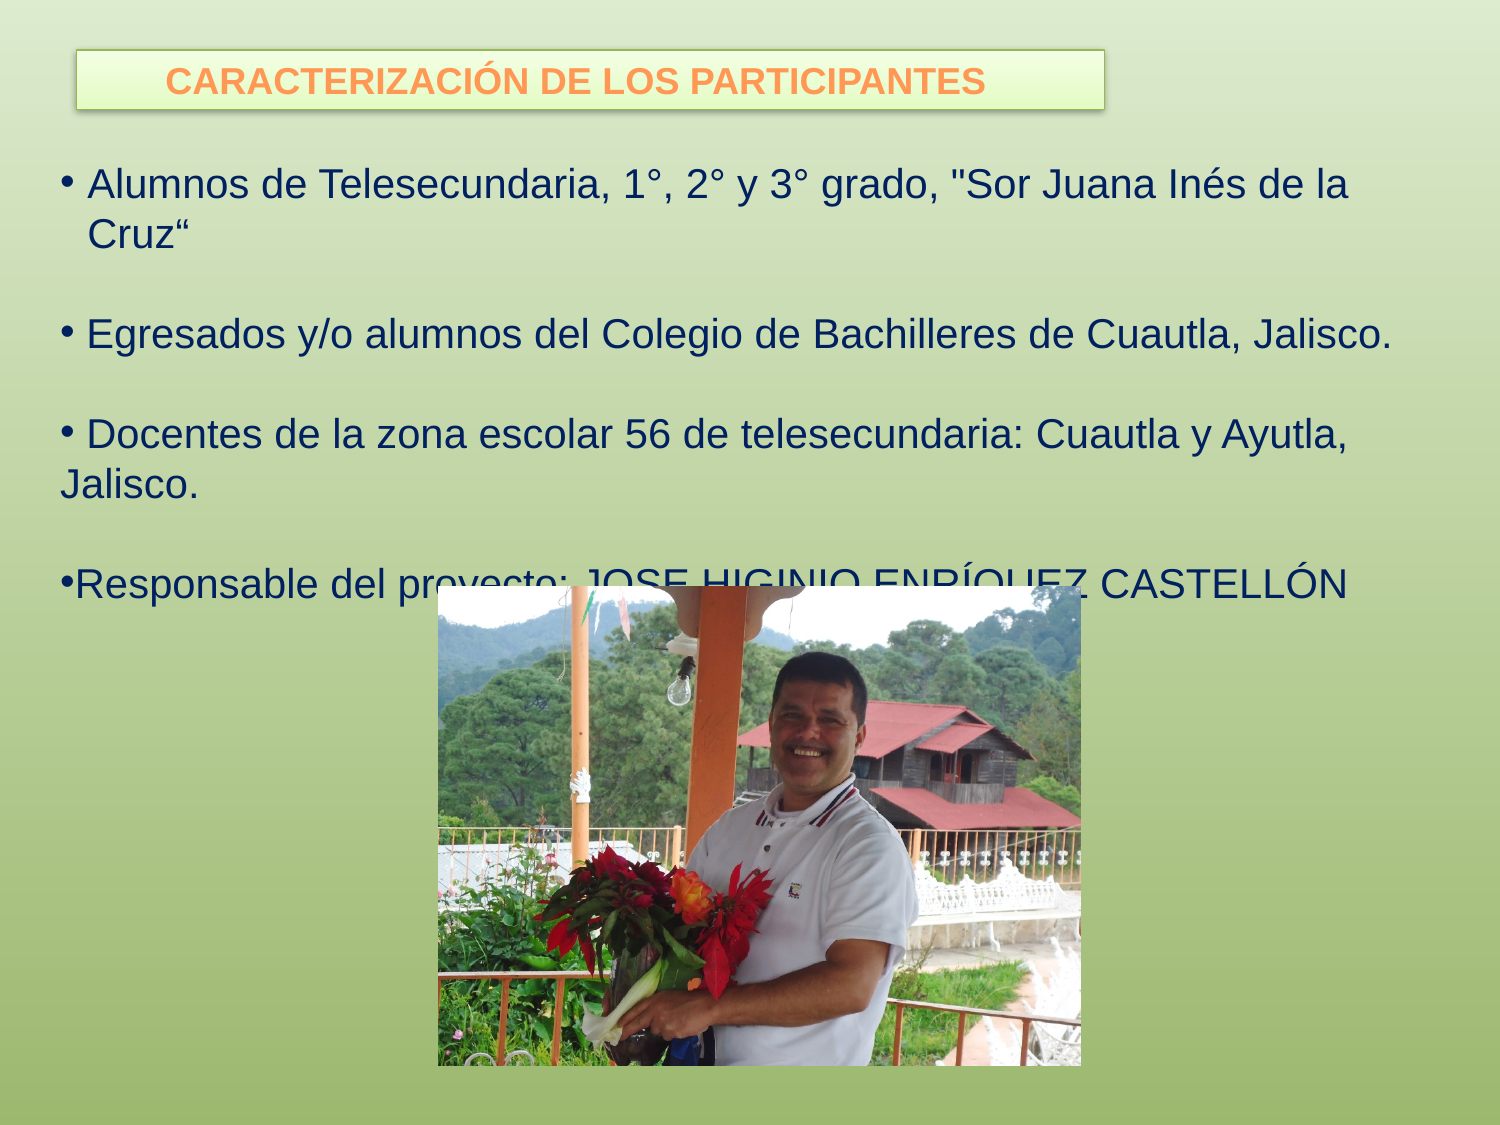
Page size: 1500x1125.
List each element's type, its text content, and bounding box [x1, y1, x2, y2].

text_box Alumnos de Telesecundaria, 1°, 2° y 3° grado, "Sor Juana Inés de la Cruz“ Egresados y/o alumnos del Colegio de Bachilleres de Cuautla, Jalisco. Docentes de la zona escolar 56 de telesecundaria: Cuautla y Ayutla, Jalisco. Responsable del proyecto: JOSE HIGINIO ENRÍQUEZ CASTELLÓN [45, 149, 1475, 614]
text_box CARACTERIZACIÓN DE LOS PARTICIPANTES [76, 49, 1105, 110]
picture [438, 585, 1081, 1067]
